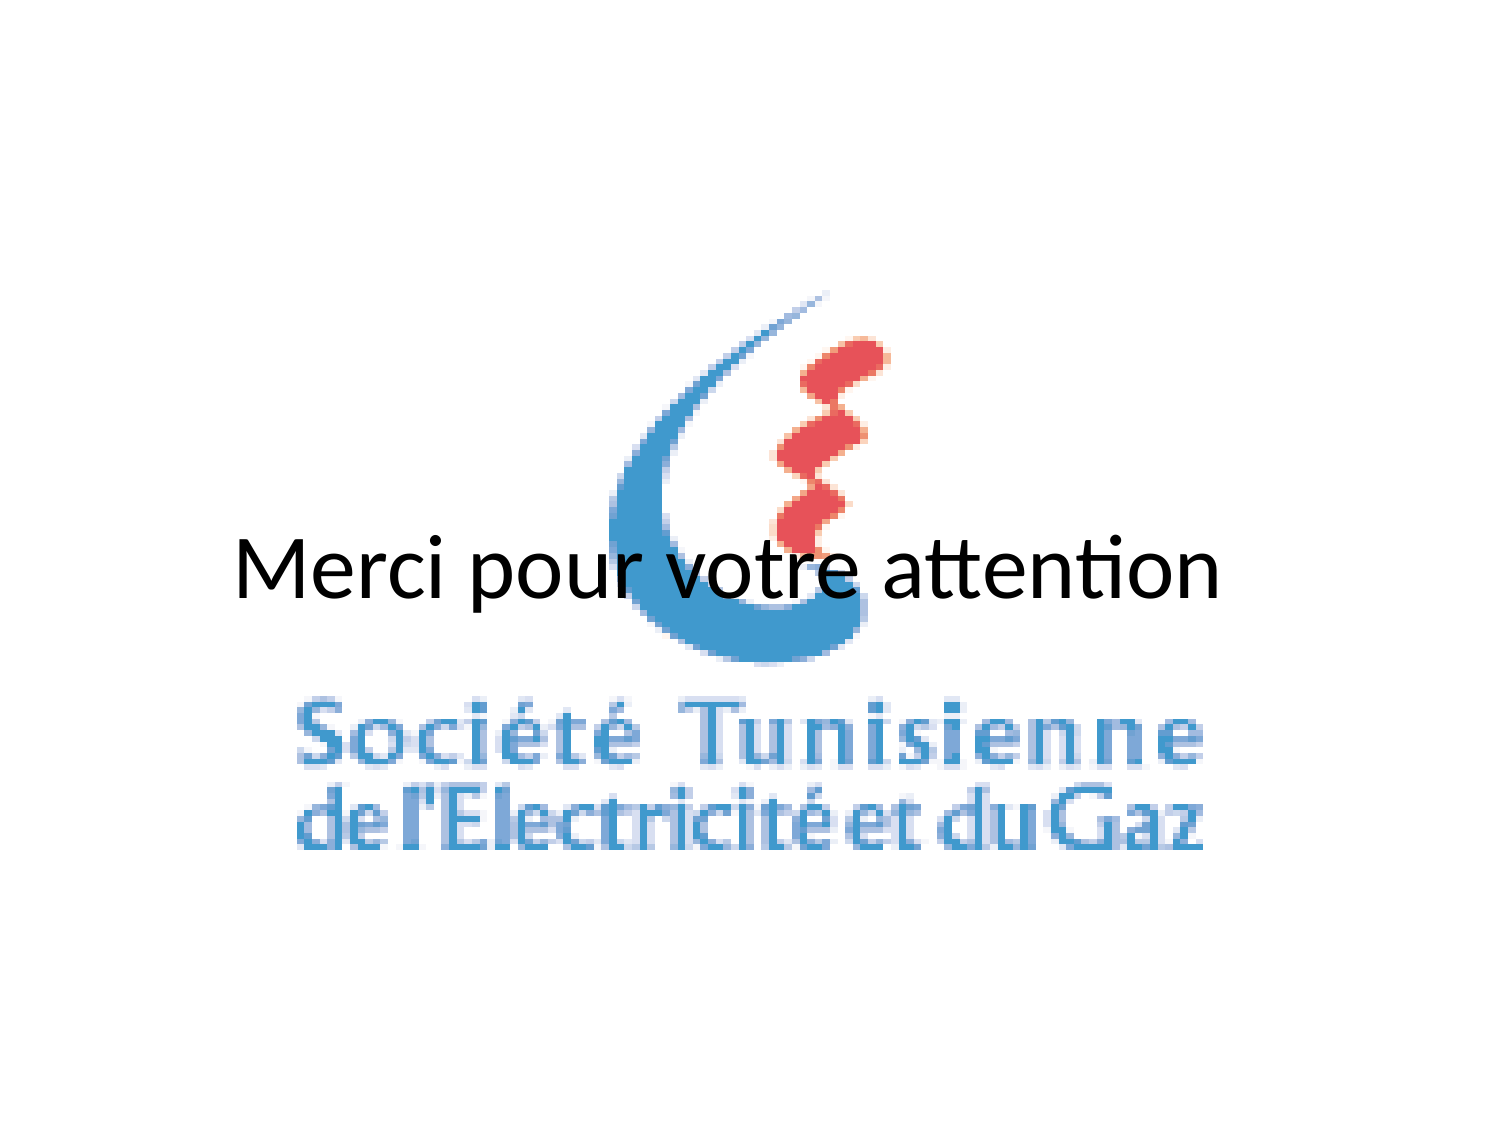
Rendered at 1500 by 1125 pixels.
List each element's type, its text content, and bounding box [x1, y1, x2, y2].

title Merci pour votre attention [53, 468, 1404, 656]
